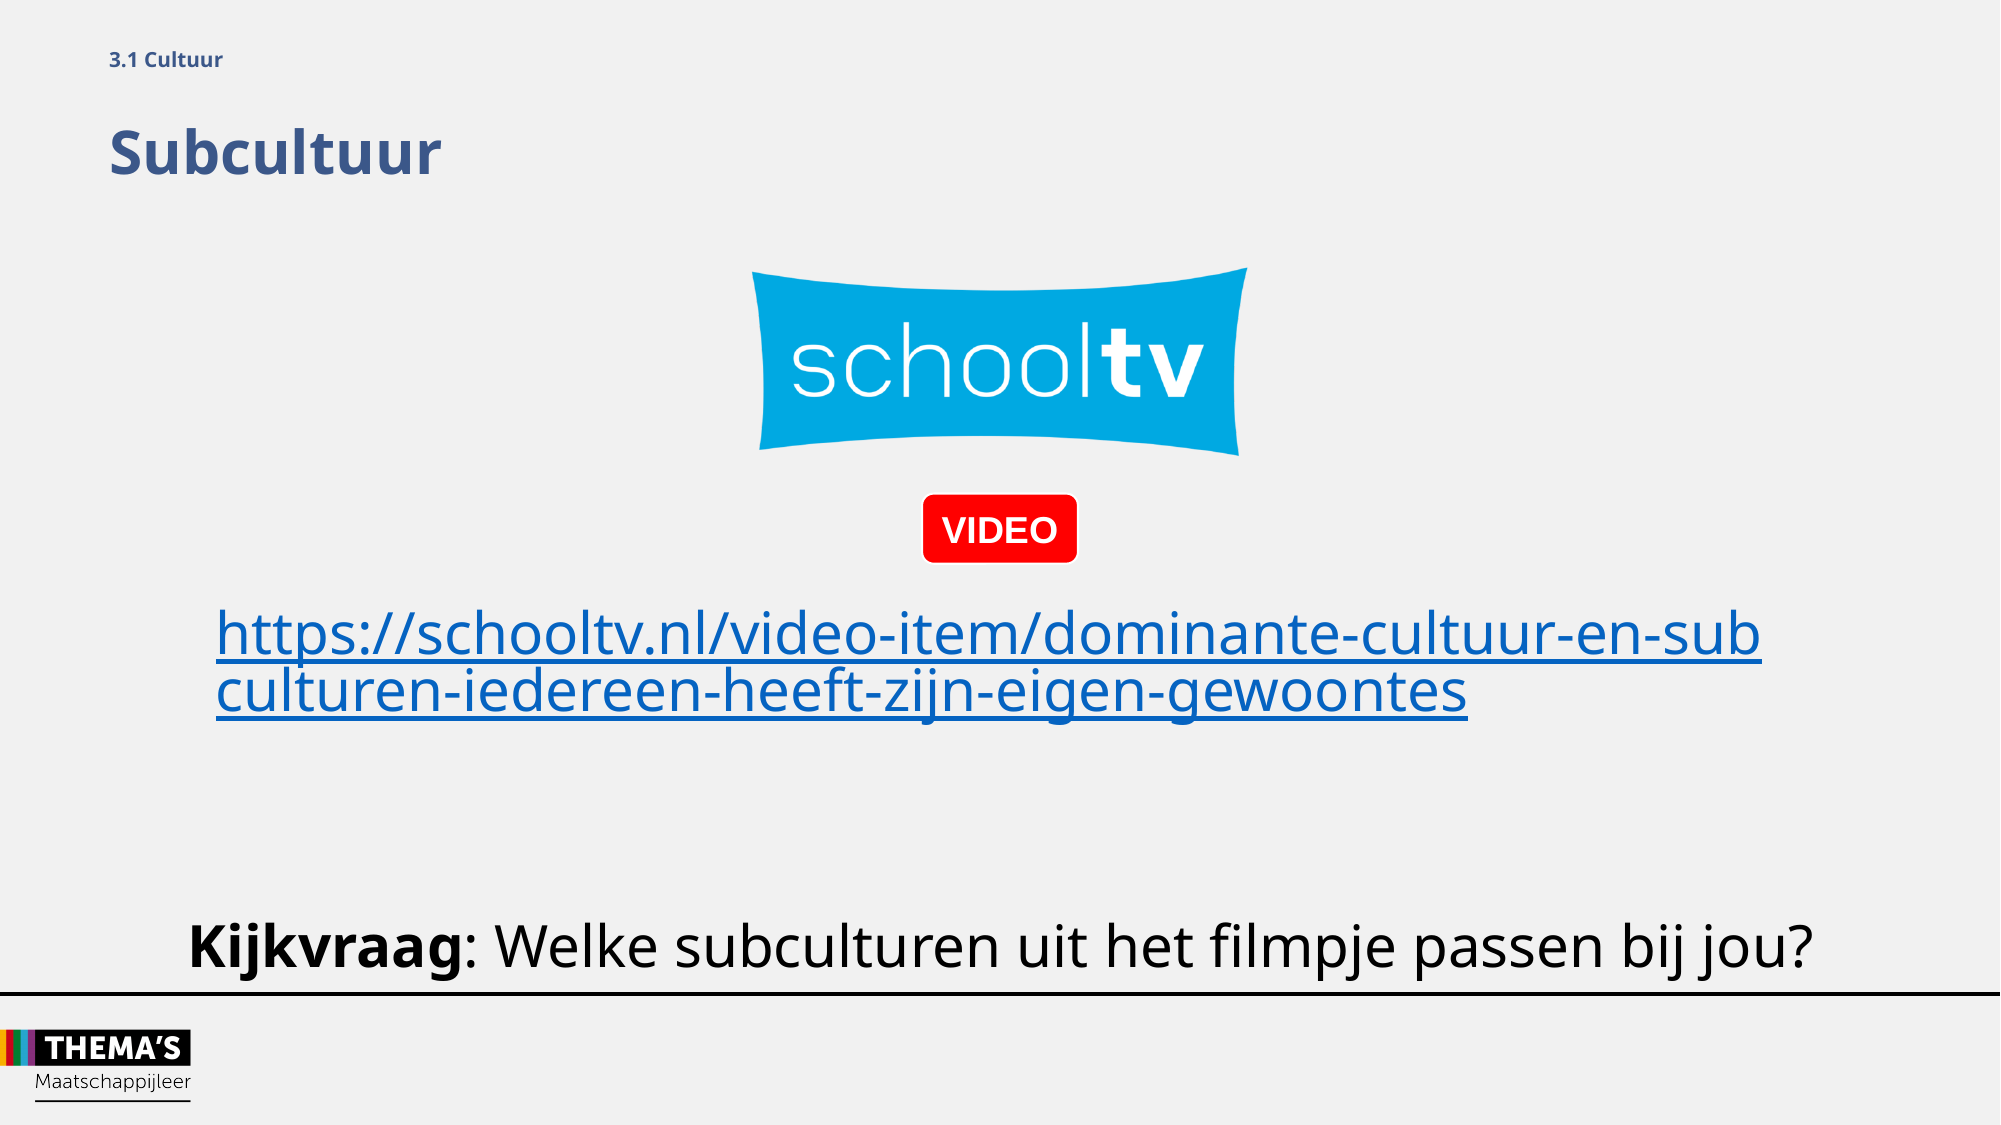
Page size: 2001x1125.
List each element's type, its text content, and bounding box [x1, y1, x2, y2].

list Subcultuur [94, 114, 1828, 205]
text_box Kijkvraag: Welke subculturen uit het filmpje passen bij jou? [172, 901, 1829, 987]
picture [746, 260, 1254, 465]
list https://schooltv.nl/video-item/dominante-cultuur-en-subculturen-iedereen-heeft-zijn-eigen-gewoontes [200, 590, 1800, 680]
list 3.1 Cultuur [94, 33, 941, 88]
picture [0, 993, 203, 1125]
